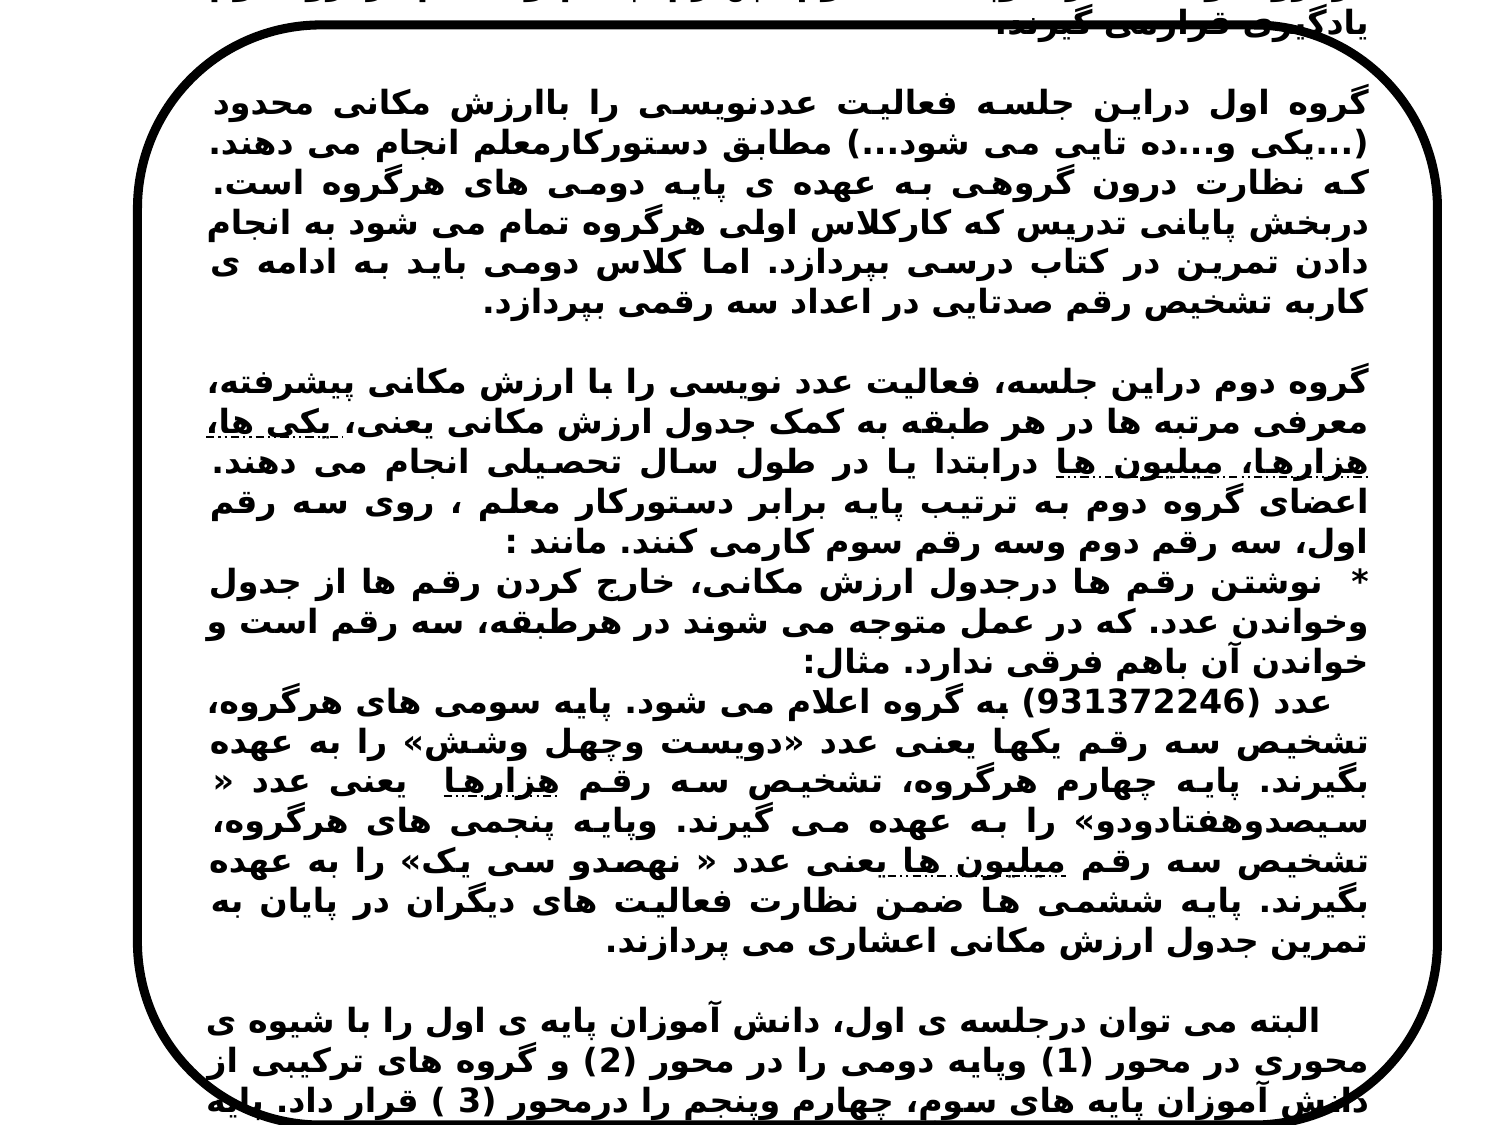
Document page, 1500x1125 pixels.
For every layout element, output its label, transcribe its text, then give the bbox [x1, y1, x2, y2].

text_box الف- جلسه ی اول: درجلسه ی اول این برنامه، ترکیبی ازدانش آموزان پایه های اول ودوم درگروه اول یادگیری وپایه ی سوم، چهارم، پنجم و ششم درگروه دوم یادگیری قرارمی گیرند. گروه اول دراین جلسه فعالیت عددنویسی را باارزش مکانی محدود (...یکی و...ده تایی می شود...) مطابق دستورکارمعلم انجام می دهند. که نظارت درون گروهی به عهده ی پایه دومی های هرگروه است. دربخش پایانی تدریس که کارکلاس اولی هرگروه تمام می شود به انجام دادن تمرین در کتاب درسی بپردازد. اما کلاس دومی باید به ادامه ی کاربه تشخیص رقم صدتایی در اعداد سه رقمی بپردازد. گروه دوم دراین جلسه، فعالیت عدد نویسی را با ارزش مکانی پیشرفته، معرفی مرتبه ها در هر طبقه به کمک جدول ارزش مکانی یعنی، یکی ها، هزارها، میلیون ها درابتدا یا در طول سال تحصیلی انجام می دهند. اعضای گروه دوم به ترتیب پایه برابر دستورکار معلم ، روی سه رقم اول، سه رقم دوم وسه رقم سوم کارمی کنند. مانند : * نوشتن رقم ها درجدول ارزش مکانی، خارج کردن رقم ها از جدول وخواندن عدد. که در عمل متوجه می شوند در هرطبقه، سه رقم است و خواندن آن باهم فرقی ندارد. مثال: عدد (931372246) به گروه اعلام می شود. پایه سومی های هرگروه، تشخیص سه رقم یکها یعنی عدد «دویست وچهل وشش» را به عهده بگیرند. پایه چهارم هرگروه، تشخیص سه رقم هزارها یعنی عدد « سیصدوهفتادودو» را به عهده می گیرند. وپایه پنجمی های هرگروه، تشخیص سه رقم میلیون ها یعنی عدد « نهصدو سی یک» را به عهده بگیرند. پایه ششمی ها ضمن نظارت فعالیت های دیگران در پایان به تمرین جدول ارزش مکانی اعشاری می پردازند. البته می توان درجلسه ی اول، دانش آموزان پایه ی اول را با شیوه ی محوری در محور (1) وپایه دومی را در محور (2) و گروه های ترکیبی از دانش آموزان پایه های سوم، چهارم وپنجم را درمحور (3 ) قرار داد. پایه ی ششم به شیوه ی «خودآموزی» فعالیت انجام دهد. با این تفاوت که محور(3) با روش تلفیقی در هدف مشترک ( عدد نویسی با ارزش مکانی ) به فعالیت وا داشته شوند. [132, 20, 1442, 1125]
